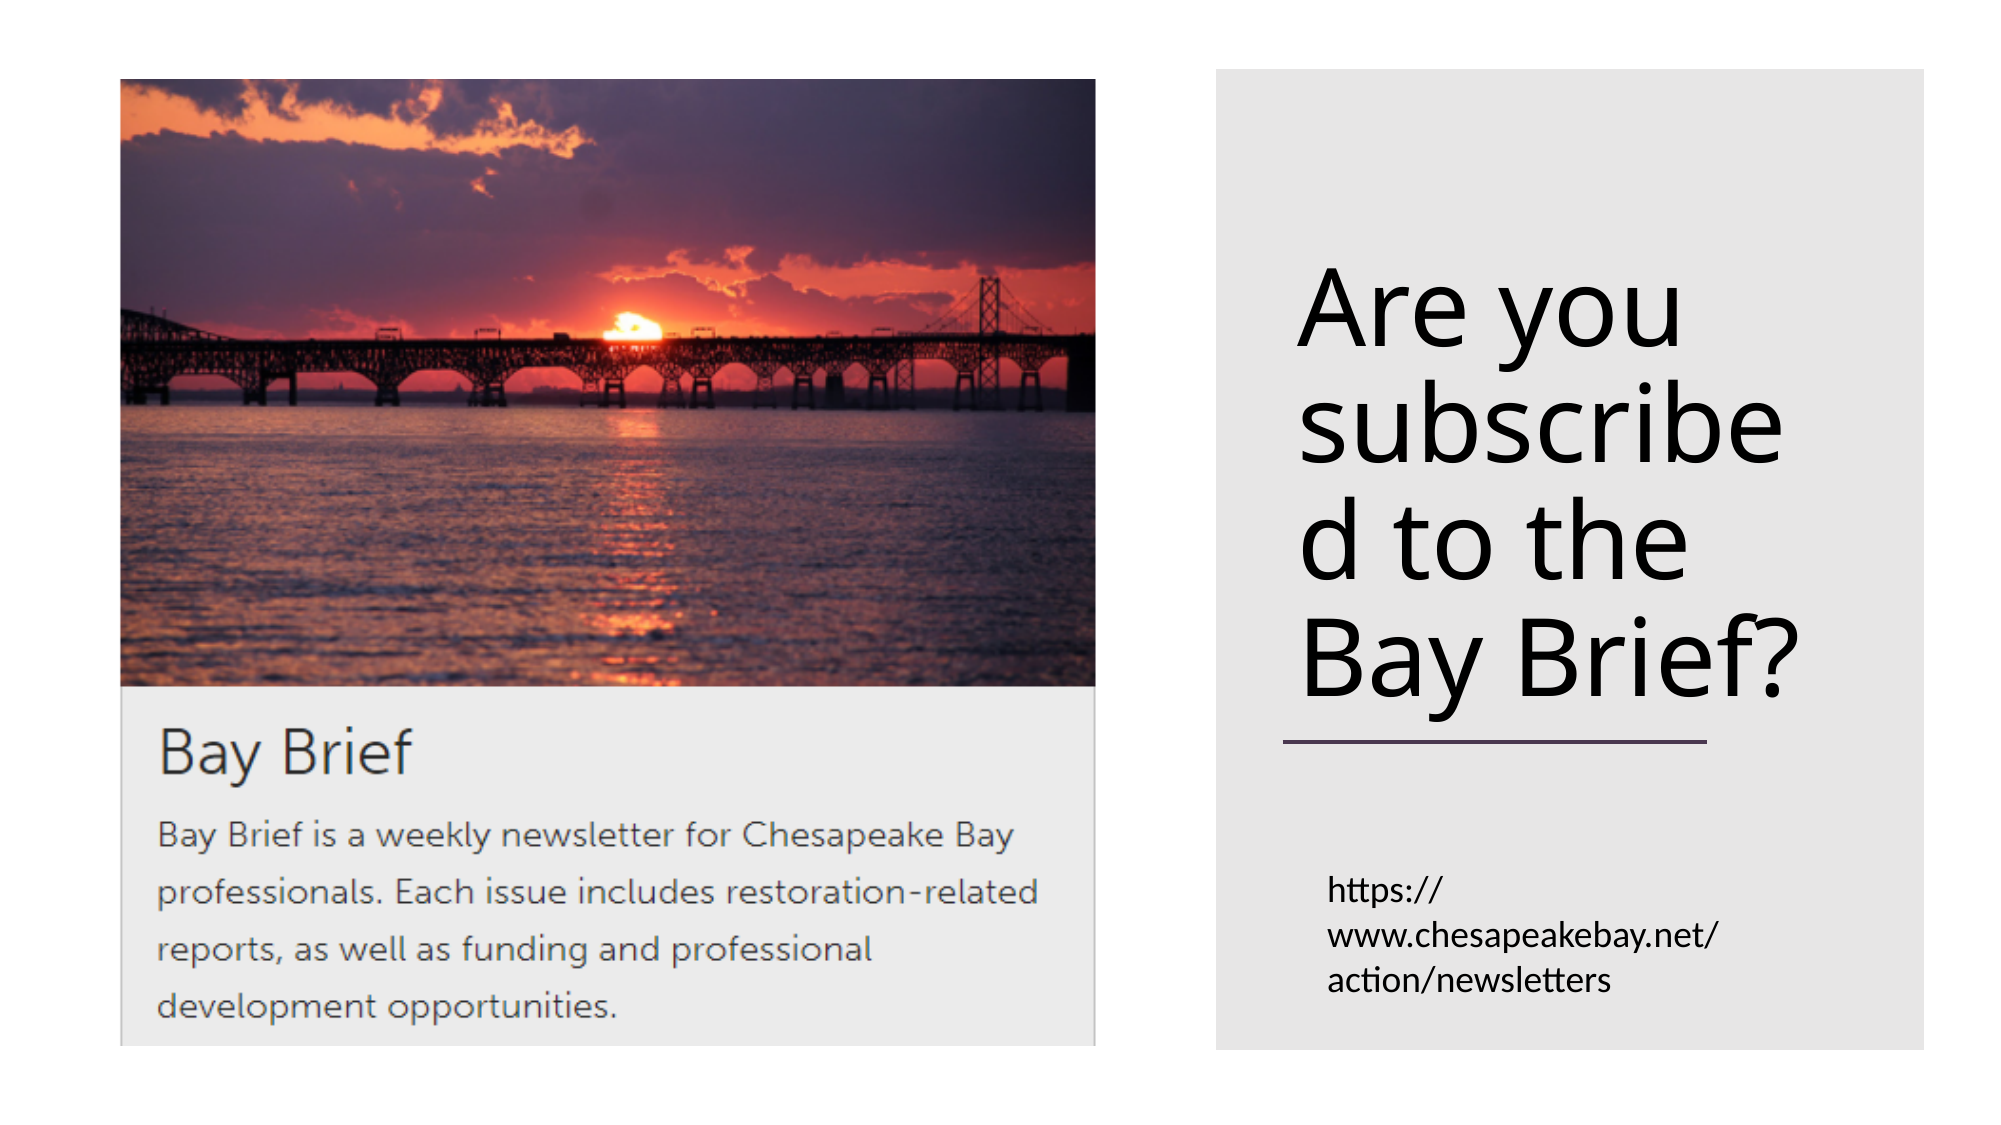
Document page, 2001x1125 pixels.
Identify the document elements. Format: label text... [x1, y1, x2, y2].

text_box [1226, 78, 1915, 1041]
text_box https://www.chesapeakebay.net/action/newsletters [1312, 857, 1767, 1008]
text_box [0, 0, 2000, 1125]
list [79, 79, 1153, 1046]
title Are you subscribed to the Bay Brief? [1282, 121, 1863, 728]
